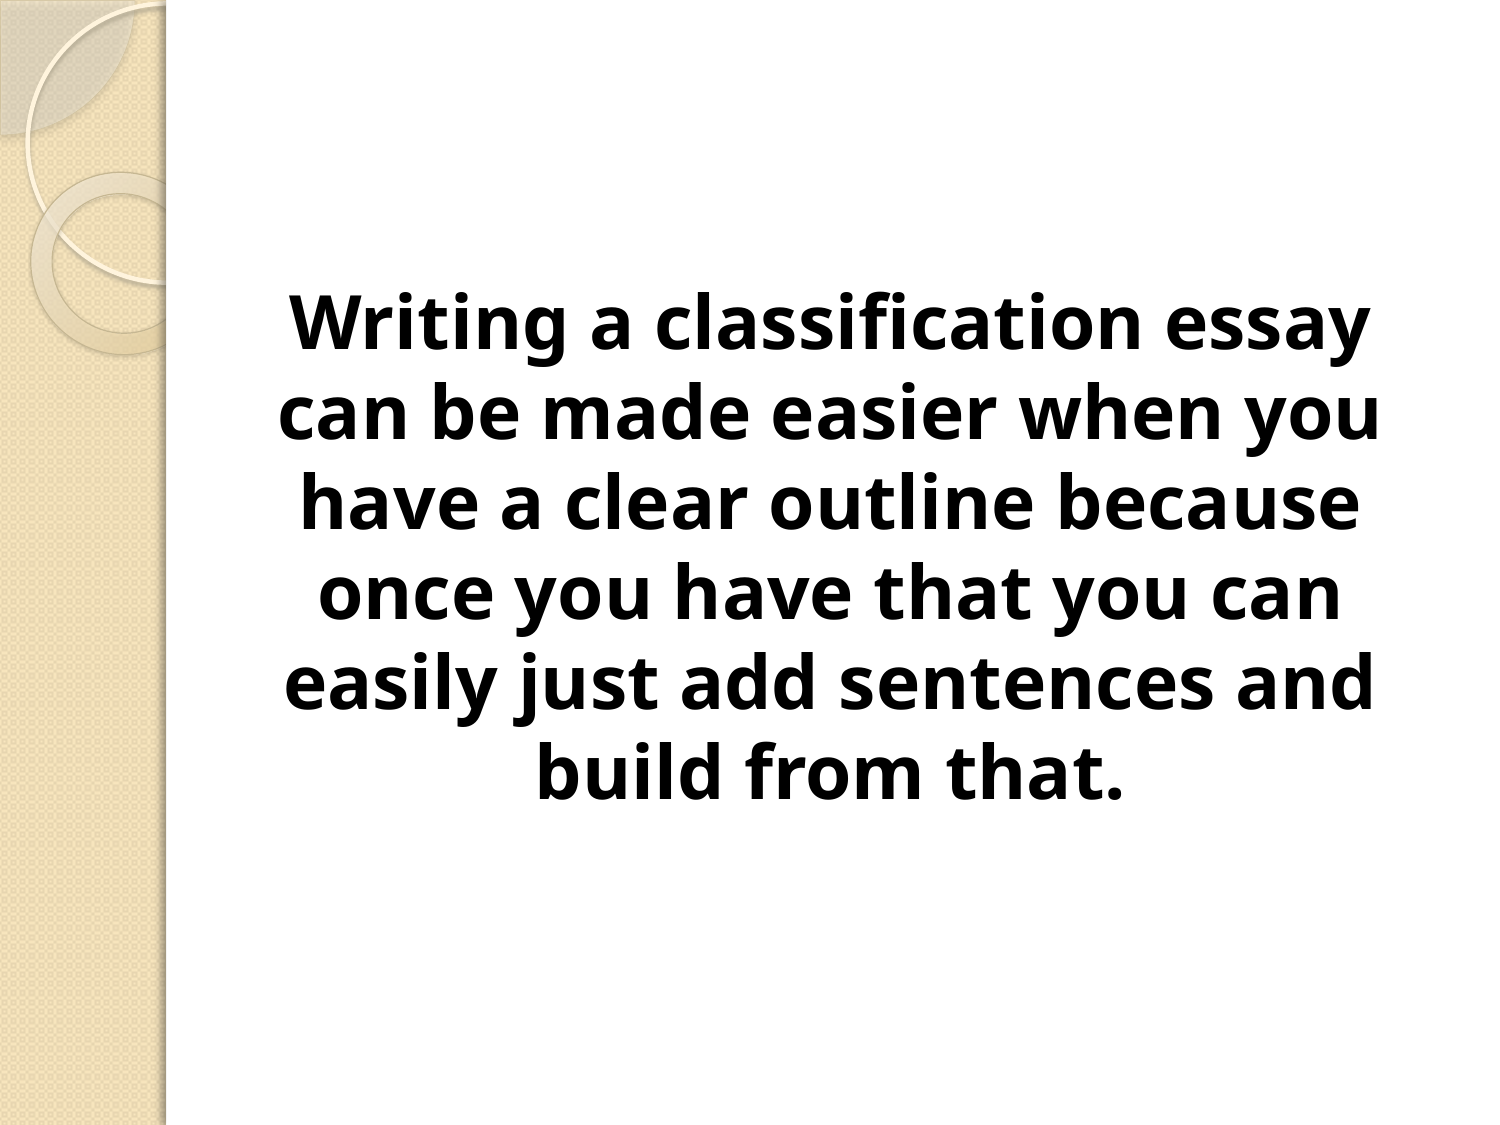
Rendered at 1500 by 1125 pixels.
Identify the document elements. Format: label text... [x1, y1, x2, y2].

list Writing a classification essay can be made easier when you have a clear outline because once you have that you can easily just add sentences and build from that. [159, 267, 1442, 1071]
